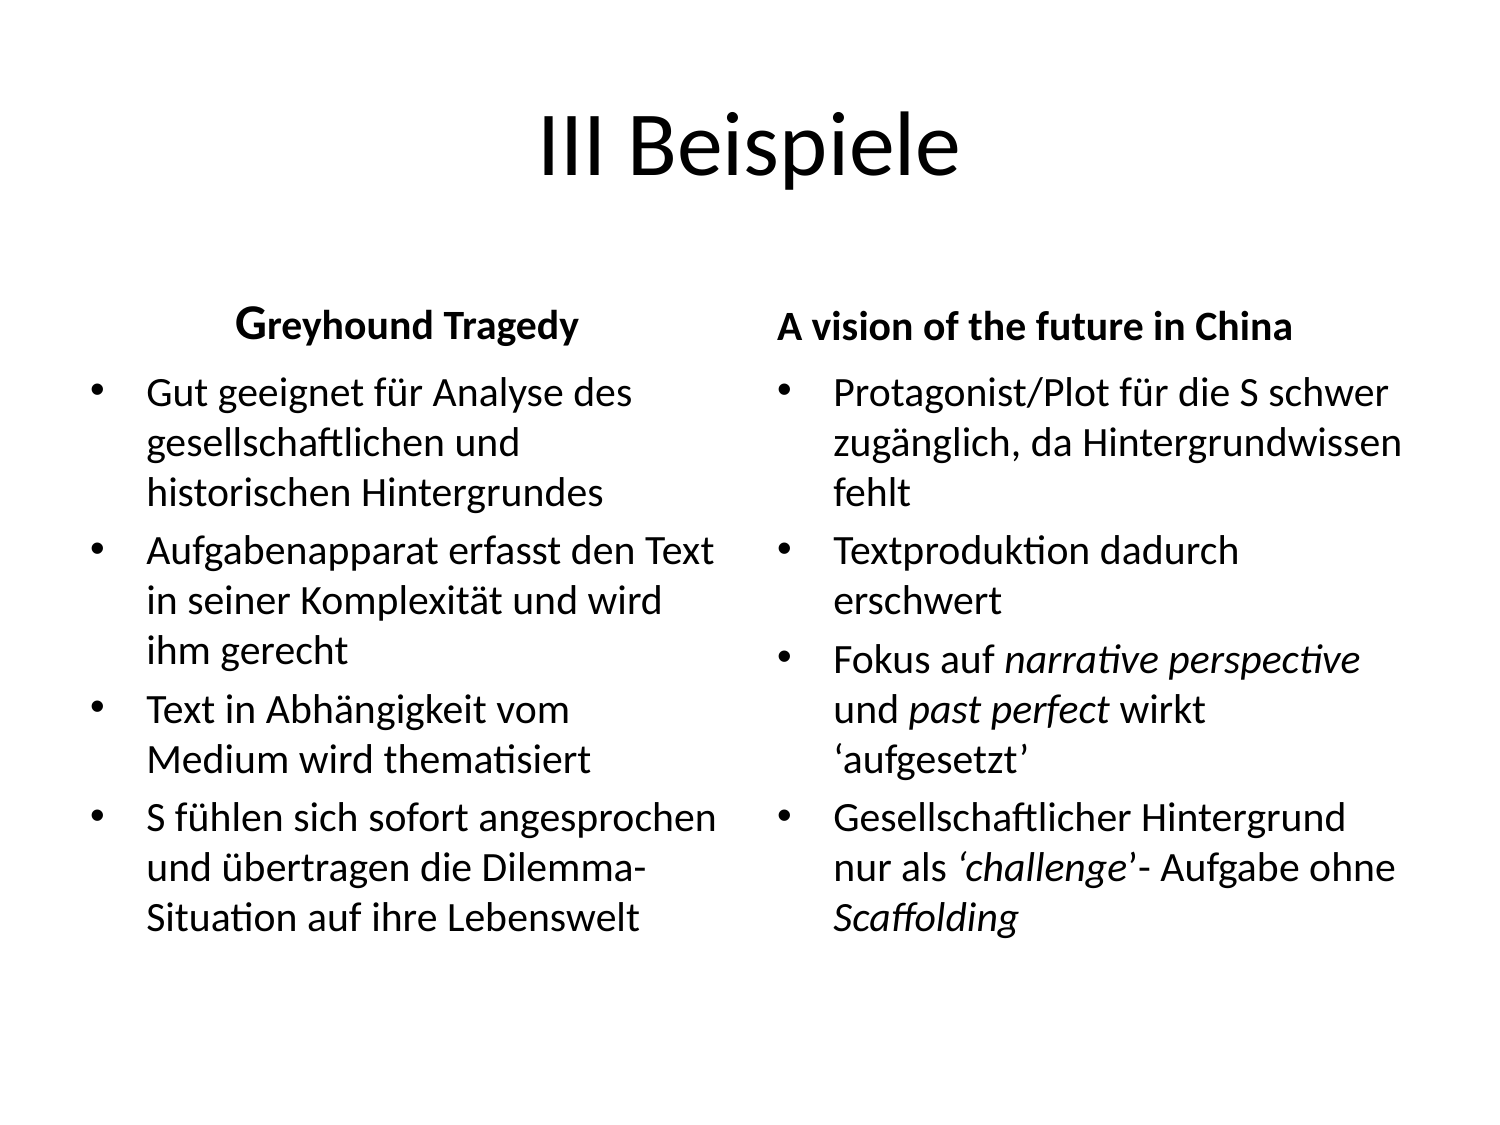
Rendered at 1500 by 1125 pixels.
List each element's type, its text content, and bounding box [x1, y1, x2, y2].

list Protagonist/Plot für die S schwer zugänglich, da Hintergrundwissen fehlt Textproduktion dadurch erschwert Fokus auf narrative perspective und past perfect wirkt ‘aufgesetzt’ Gesellschaftlicher Hintergrund nur als ‘challenge’- Aufgabe ohne Scaffolding [761, 356, 1425, 1005]
list A vision of the future in China [761, 251, 1425, 356]
list Greyhound Tragedy [75, 251, 738, 356]
title III Beispiele [75, 45, 1425, 233]
list Gut geeignet für Analyse des gesellschaftlichen und historischen Hintergrundes Aufgabenapparat erfasst den Text in seiner Komplexität und wird ihm gerecht Text in Abhängigkeit vom Medium wird thematisiert S fühlen sich sofort angesprochen und übertragen die Dilemma-Situation auf ihre Lebenswelt [75, 356, 738, 1005]
